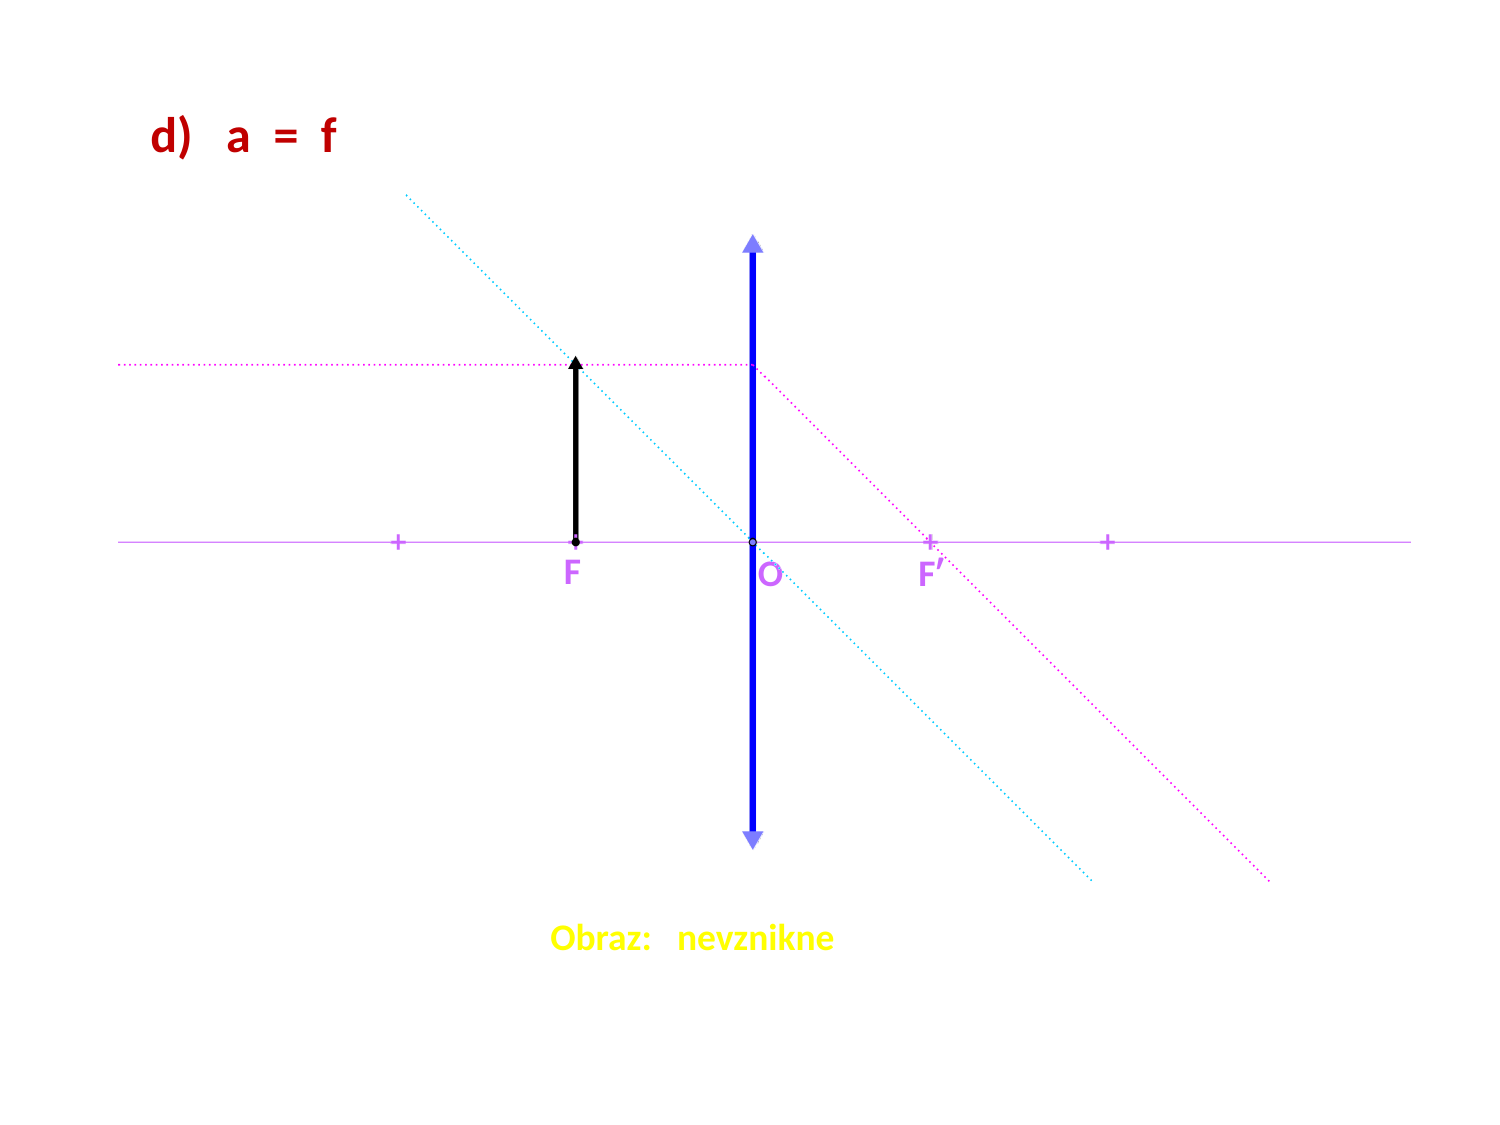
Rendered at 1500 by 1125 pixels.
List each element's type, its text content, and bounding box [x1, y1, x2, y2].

text_box Obraz: nevznikne [535, 905, 999, 965]
text_box d) a = f [135, 95, 396, 170]
picture [117, 194, 1411, 883]
